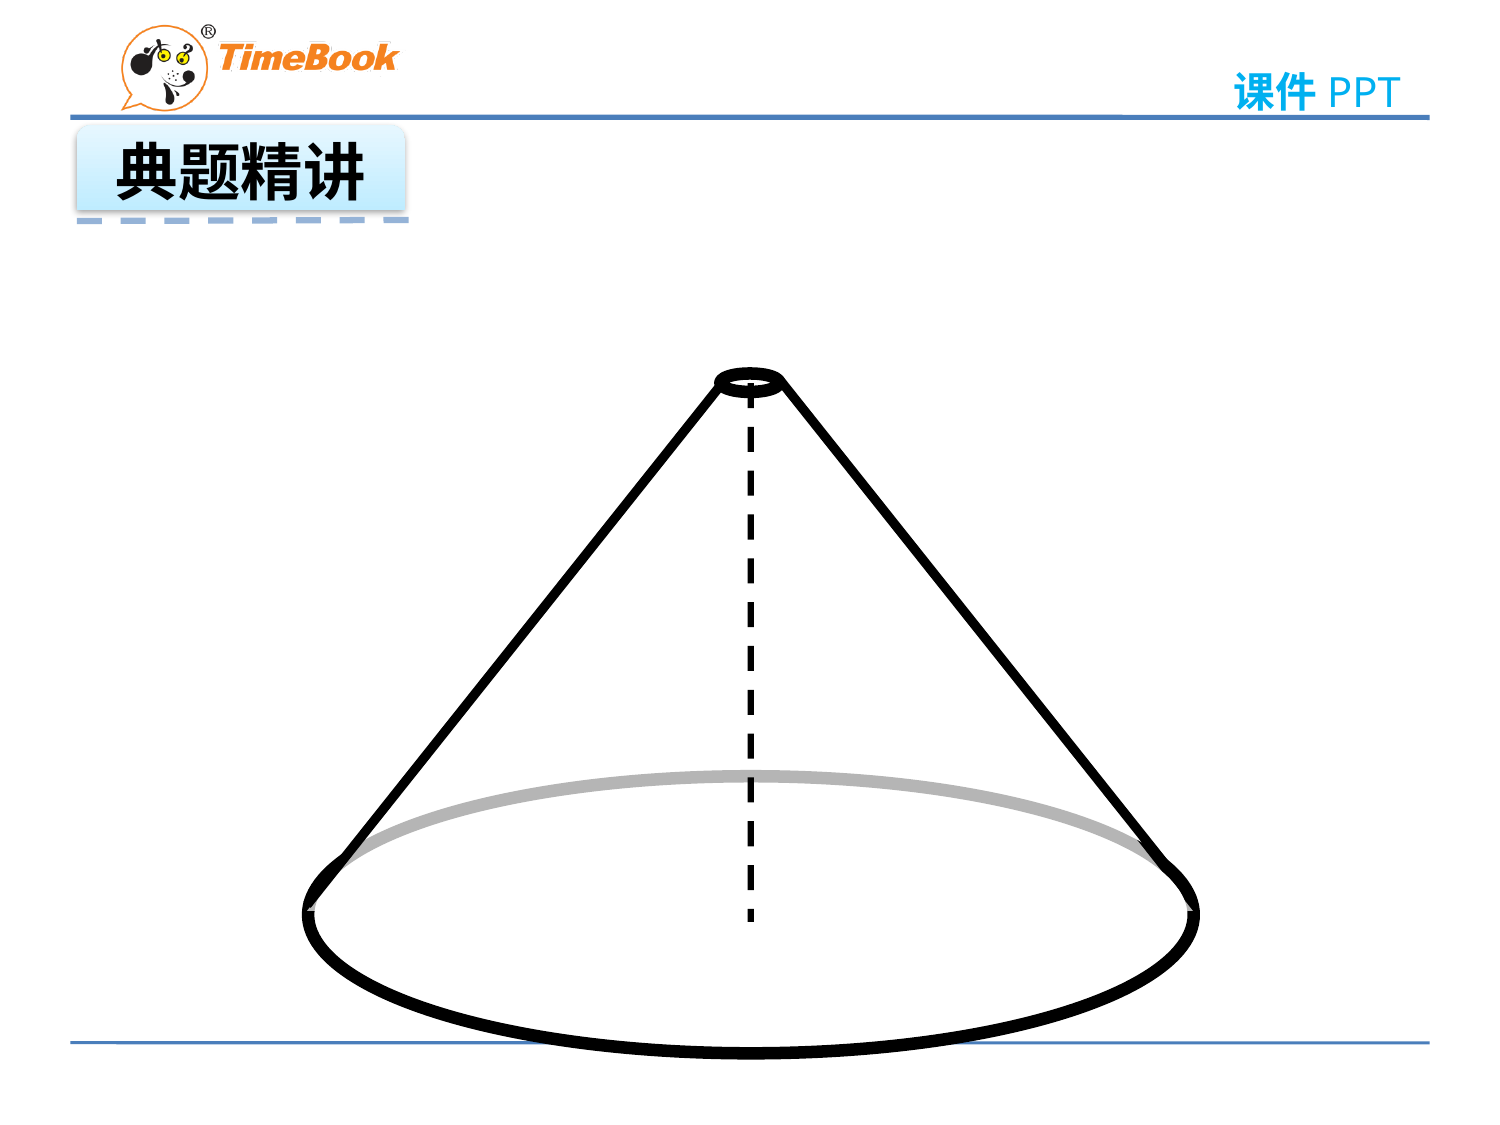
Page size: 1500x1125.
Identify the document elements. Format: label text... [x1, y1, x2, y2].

text_box [306, 385, 1193, 911]
picture [118, 22, 408, 113]
text_box 典题精讲 [76, 124, 406, 212]
text_box [308, 854, 1194, 1054]
text_box [720, 373, 780, 392]
